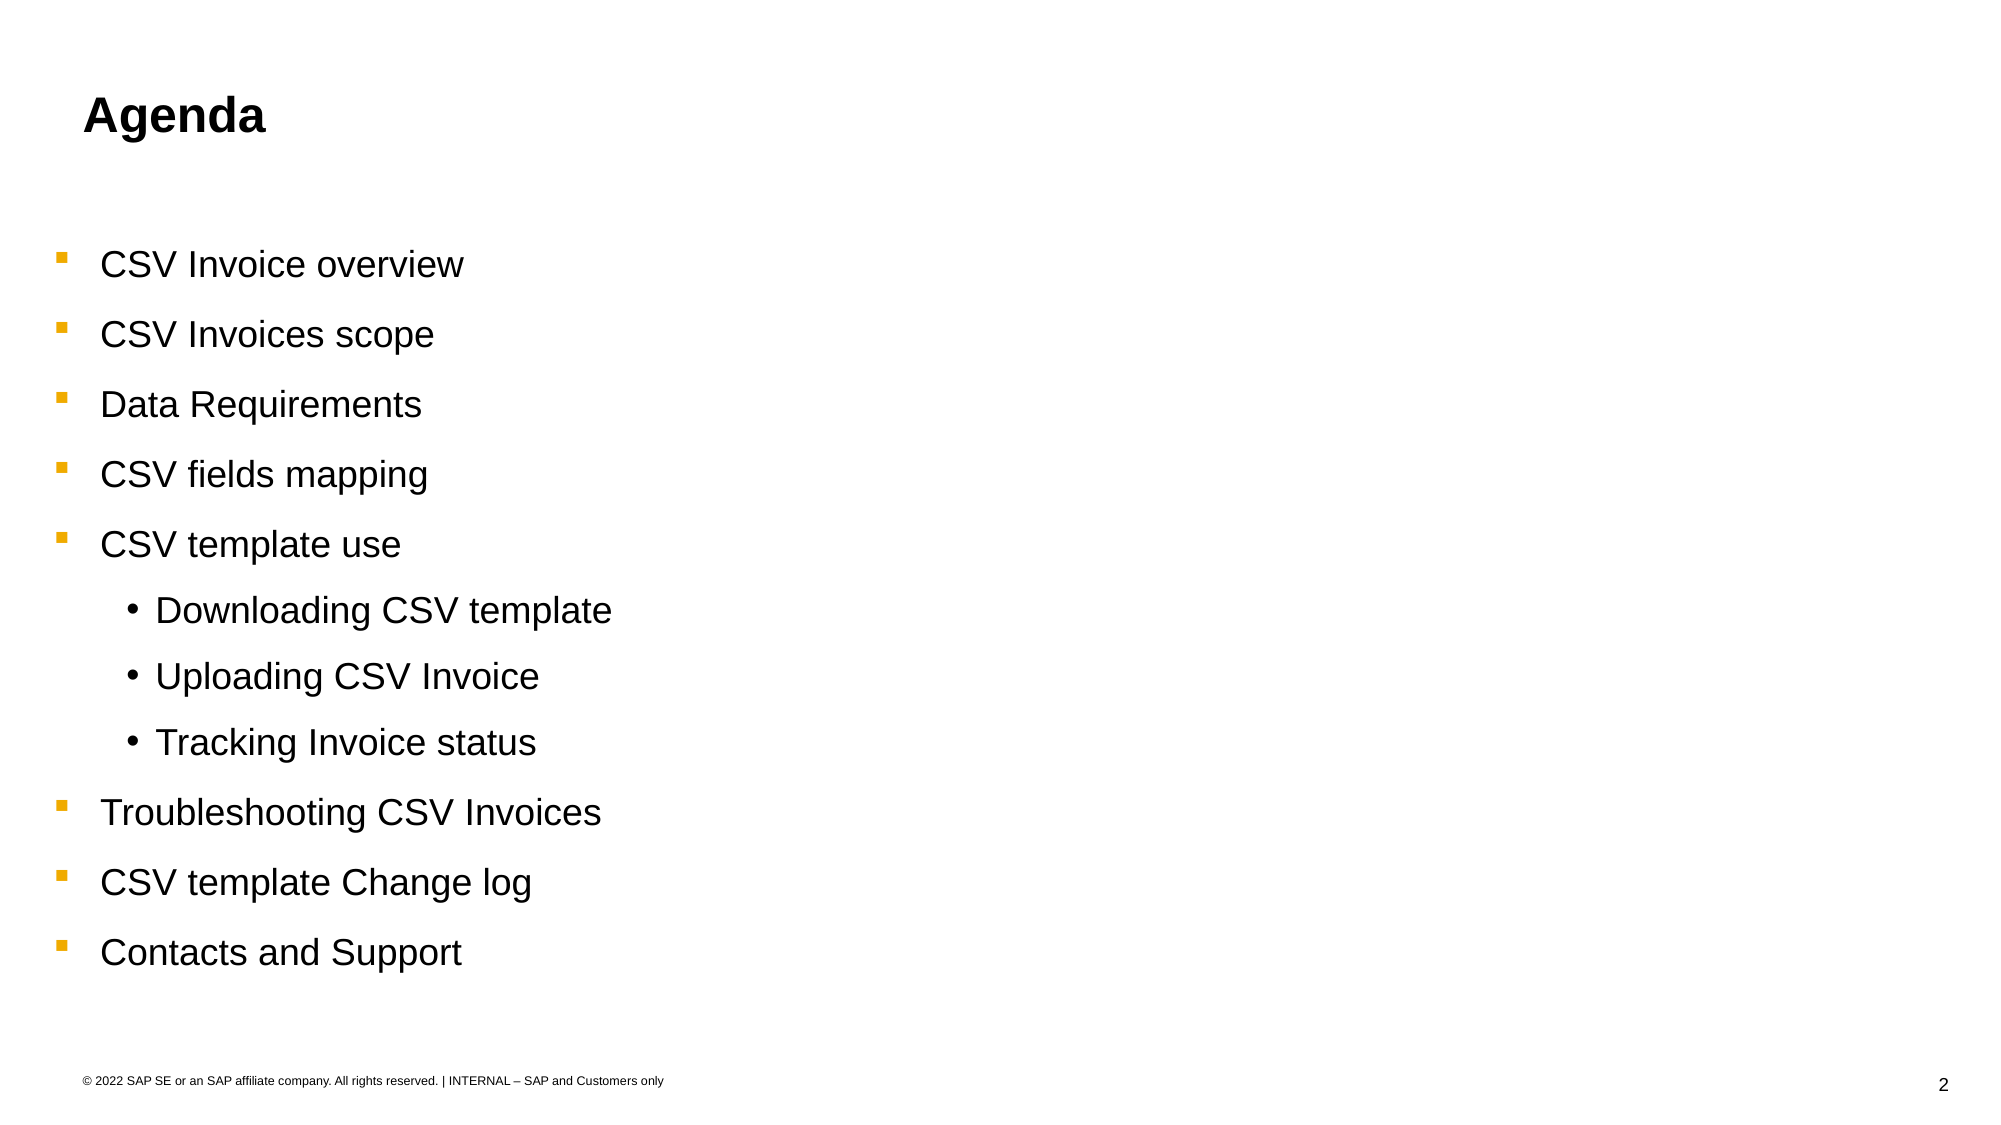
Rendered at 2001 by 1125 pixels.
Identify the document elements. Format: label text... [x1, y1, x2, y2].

title Agenda [82, 82, 1918, 144]
list CSV Invoice overview CSV Invoices scope Data Requirements CSV fields mapping CSV template use Downloading CSV template Uploading CSV Invoice Tracking Invoice status Troubleshooting CSV Invoices CSV template Change log Contacts and Support [53, 240, 1947, 1025]
